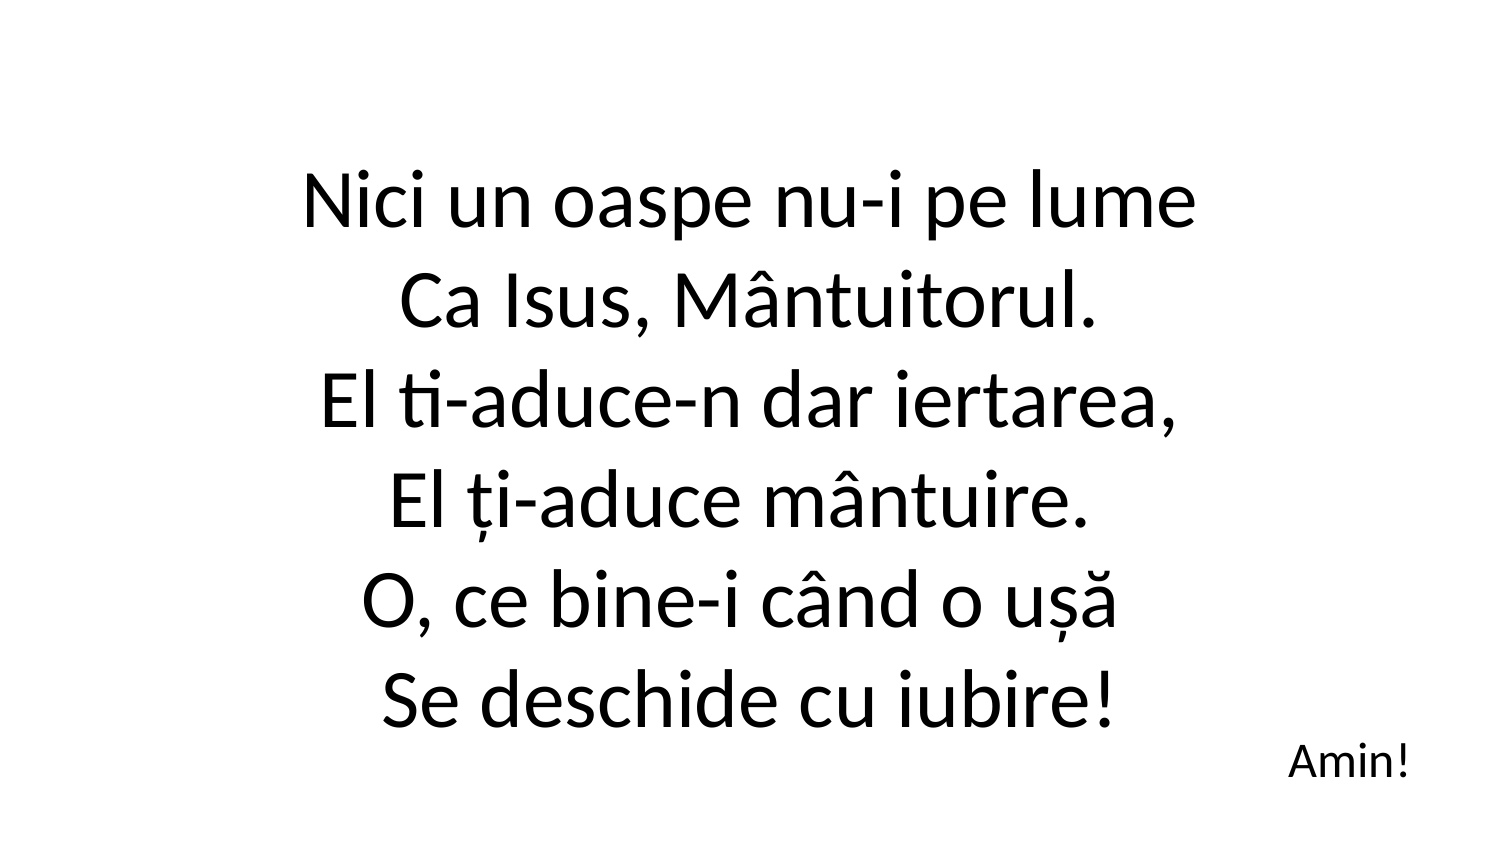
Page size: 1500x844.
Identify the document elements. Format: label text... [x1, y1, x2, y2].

text_box Nici un oaspe nu-i pe lume Ca Isus, Mântuitorul. El ti-aduce-n dar iertarea, El ți-aduce mântuire. O, ce bine-i când o ușă Se deschide cu iubire! [286, 92, 1214, 752]
text_box Amin! [1273, 674, 1427, 795]
